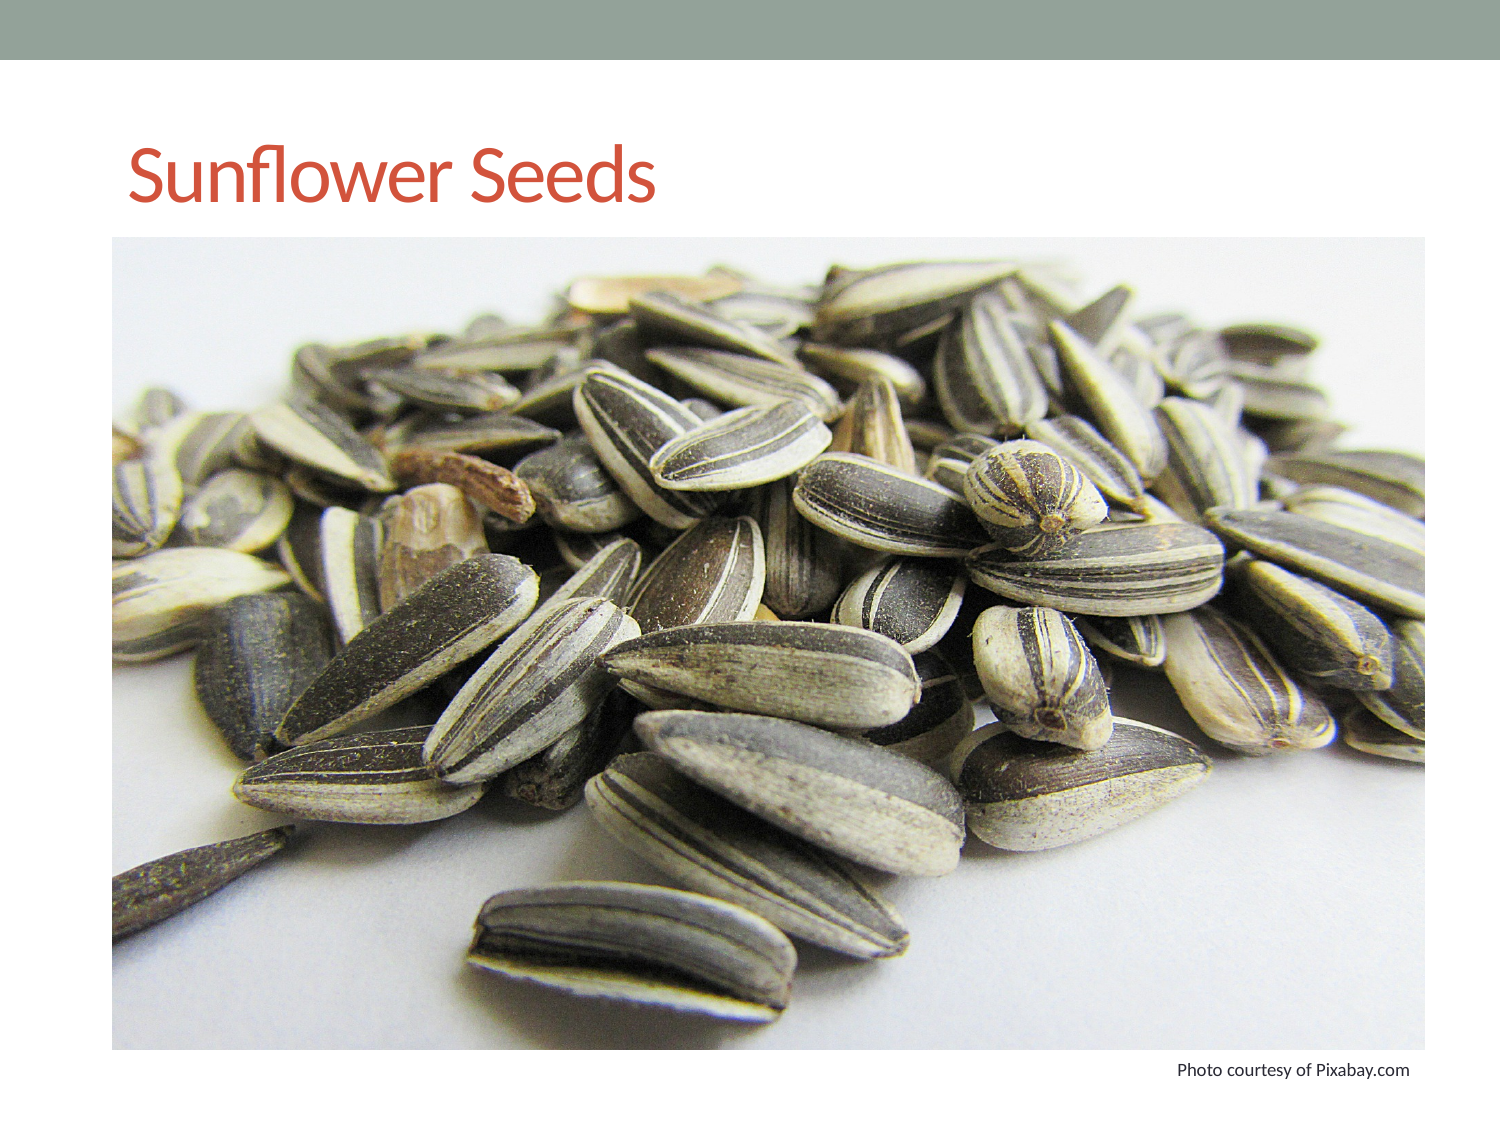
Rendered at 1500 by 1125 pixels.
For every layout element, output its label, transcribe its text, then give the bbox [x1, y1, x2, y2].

title Sunflower Seeds [112, 87, 1425, 236]
text_box Photo courtesy of Pixabay.com [1162, 1050, 1450, 1088]
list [112, 237, 1426, 1051]
